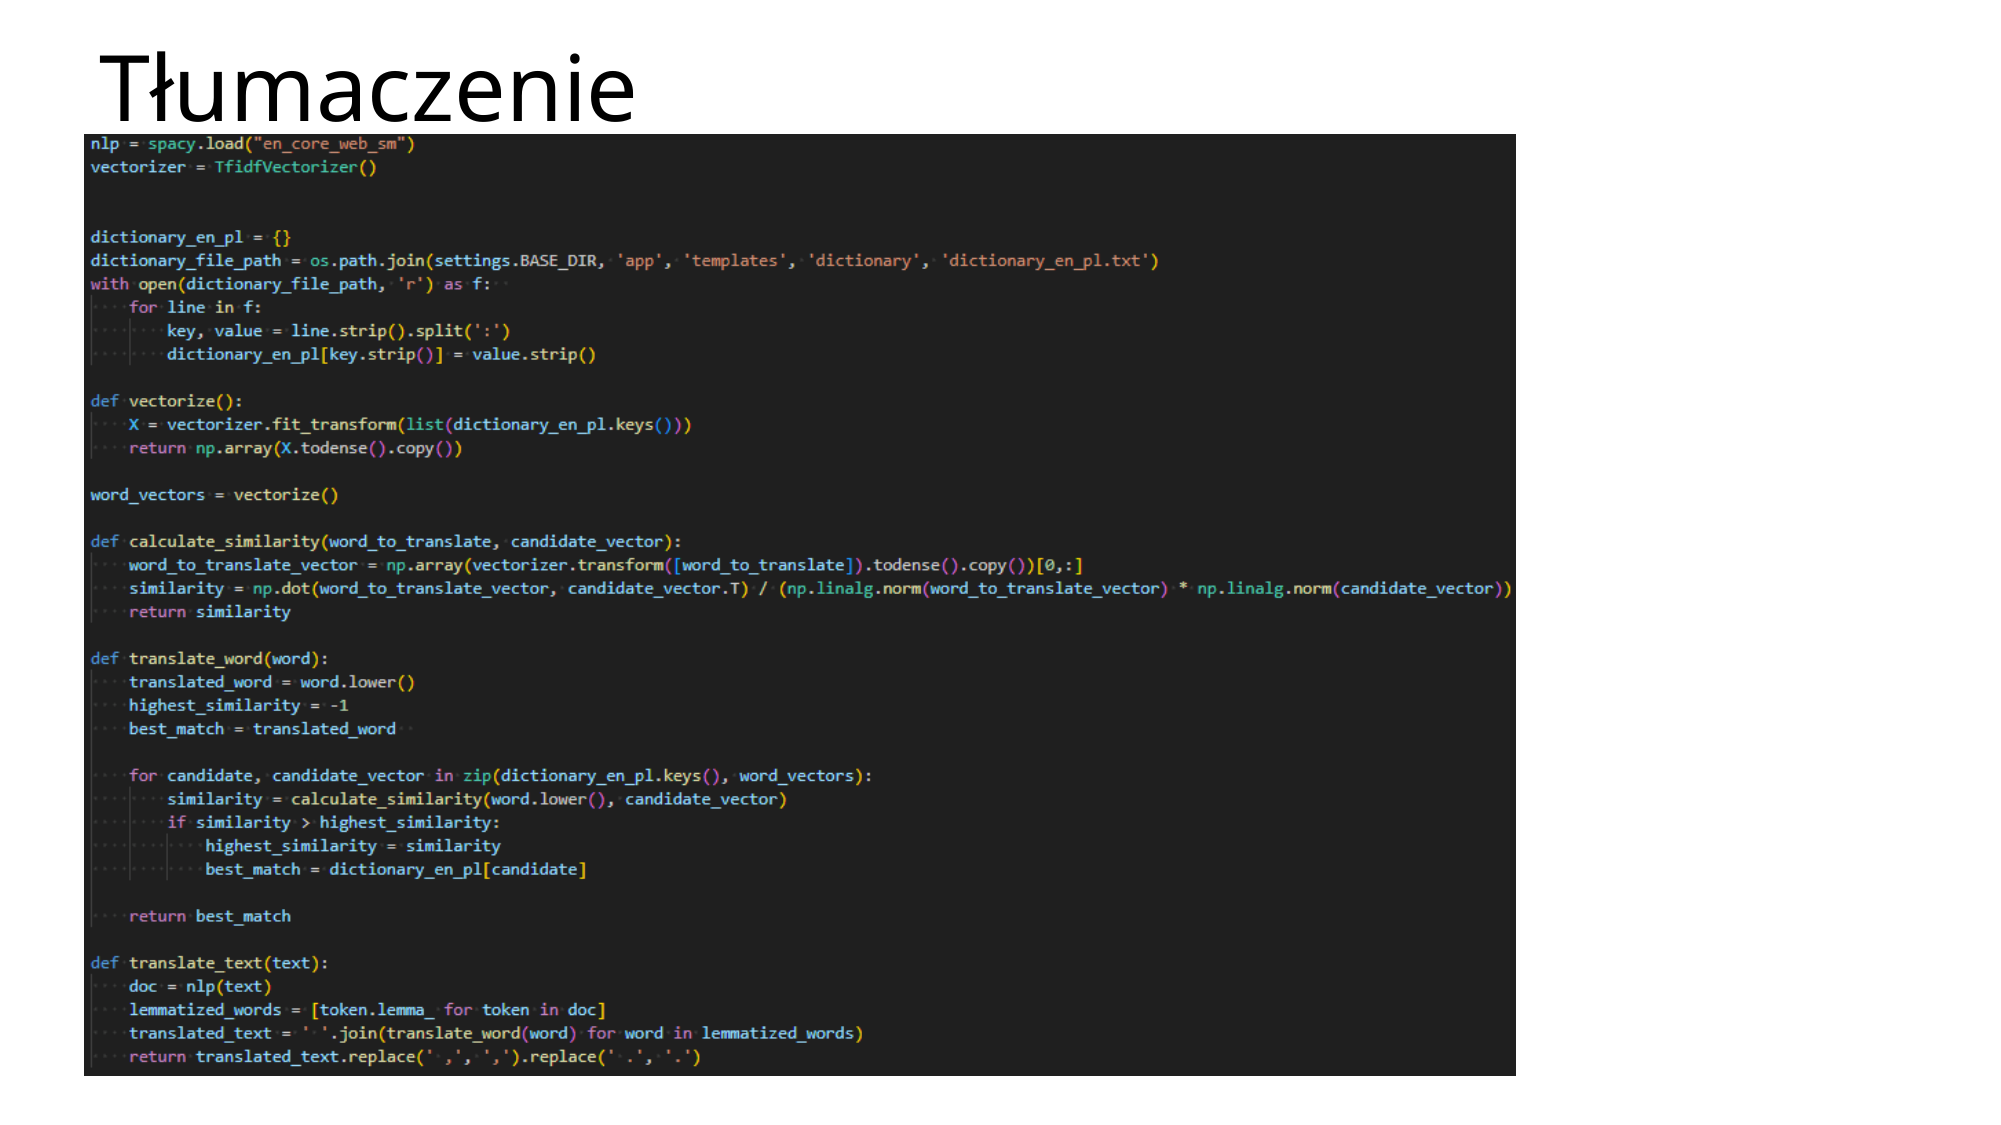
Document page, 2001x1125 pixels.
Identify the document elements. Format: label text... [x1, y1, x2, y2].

title Tłumaczenie [84, 22, 1441, 134]
picture [84, 134, 1516, 1076]
